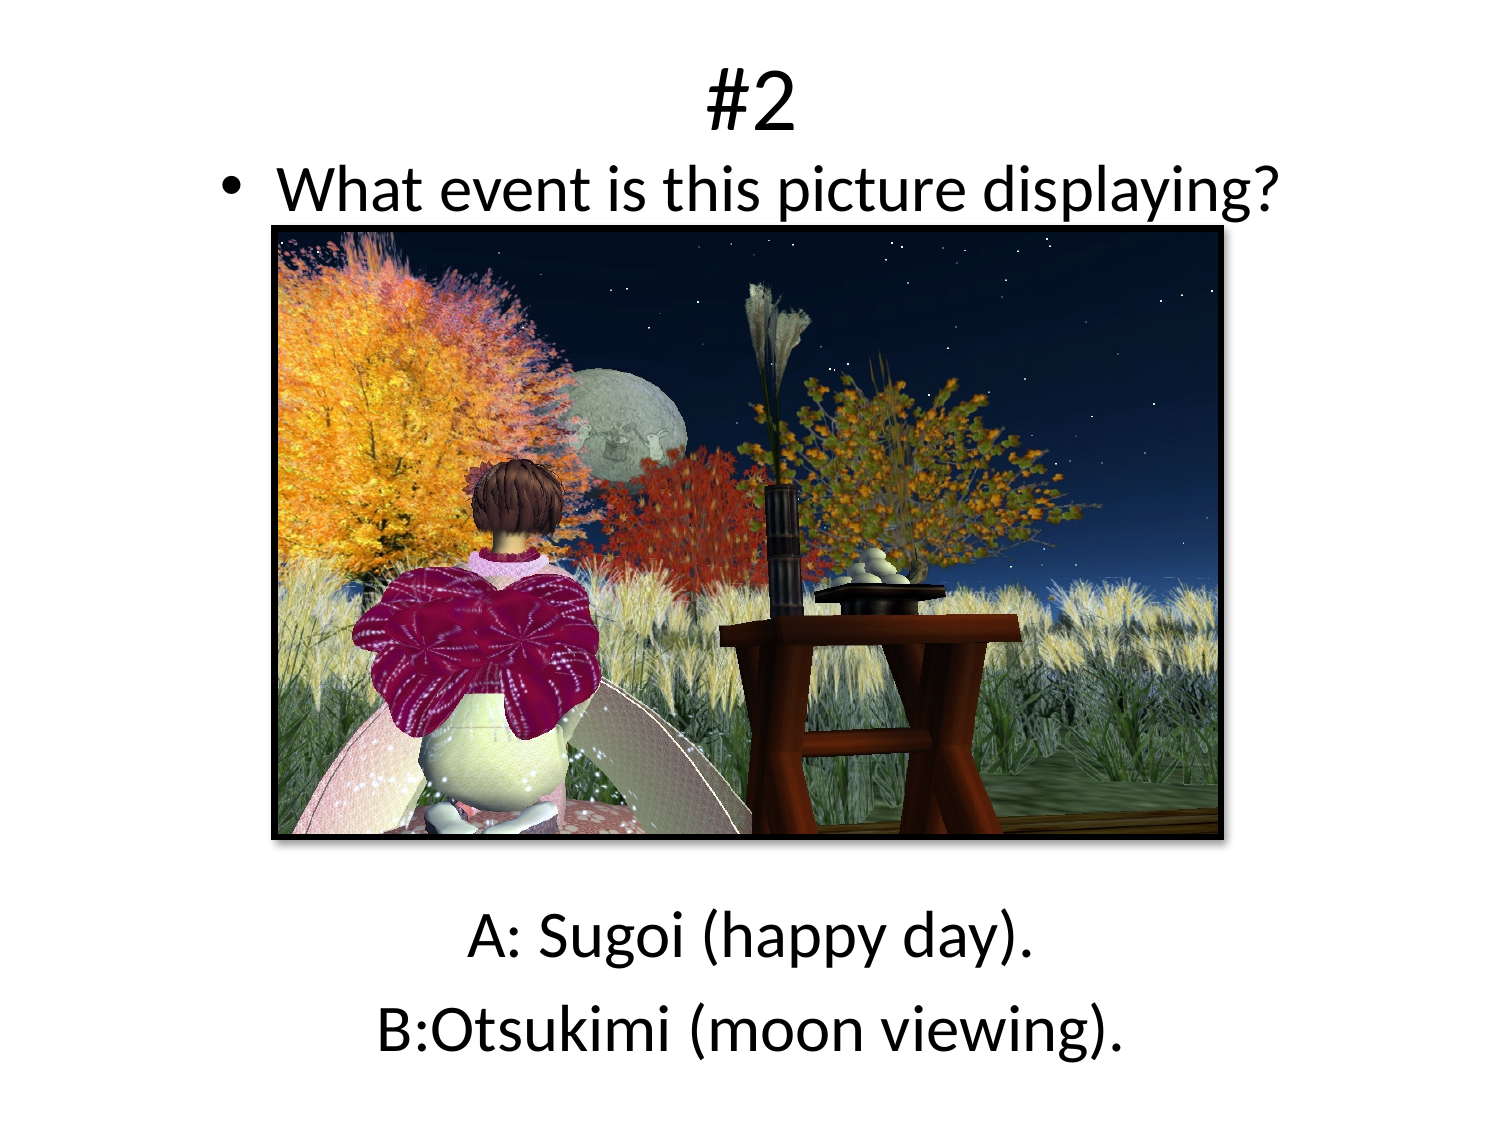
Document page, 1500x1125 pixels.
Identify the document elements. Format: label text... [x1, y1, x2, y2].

title #2 [76, 0, 1427, 188]
picture [277, 231, 1219, 835]
list What event is this picture displaying? A: Sugoi (happy day). B:Otsukimi (moon viewing). [76, 188, 1427, 1125]
